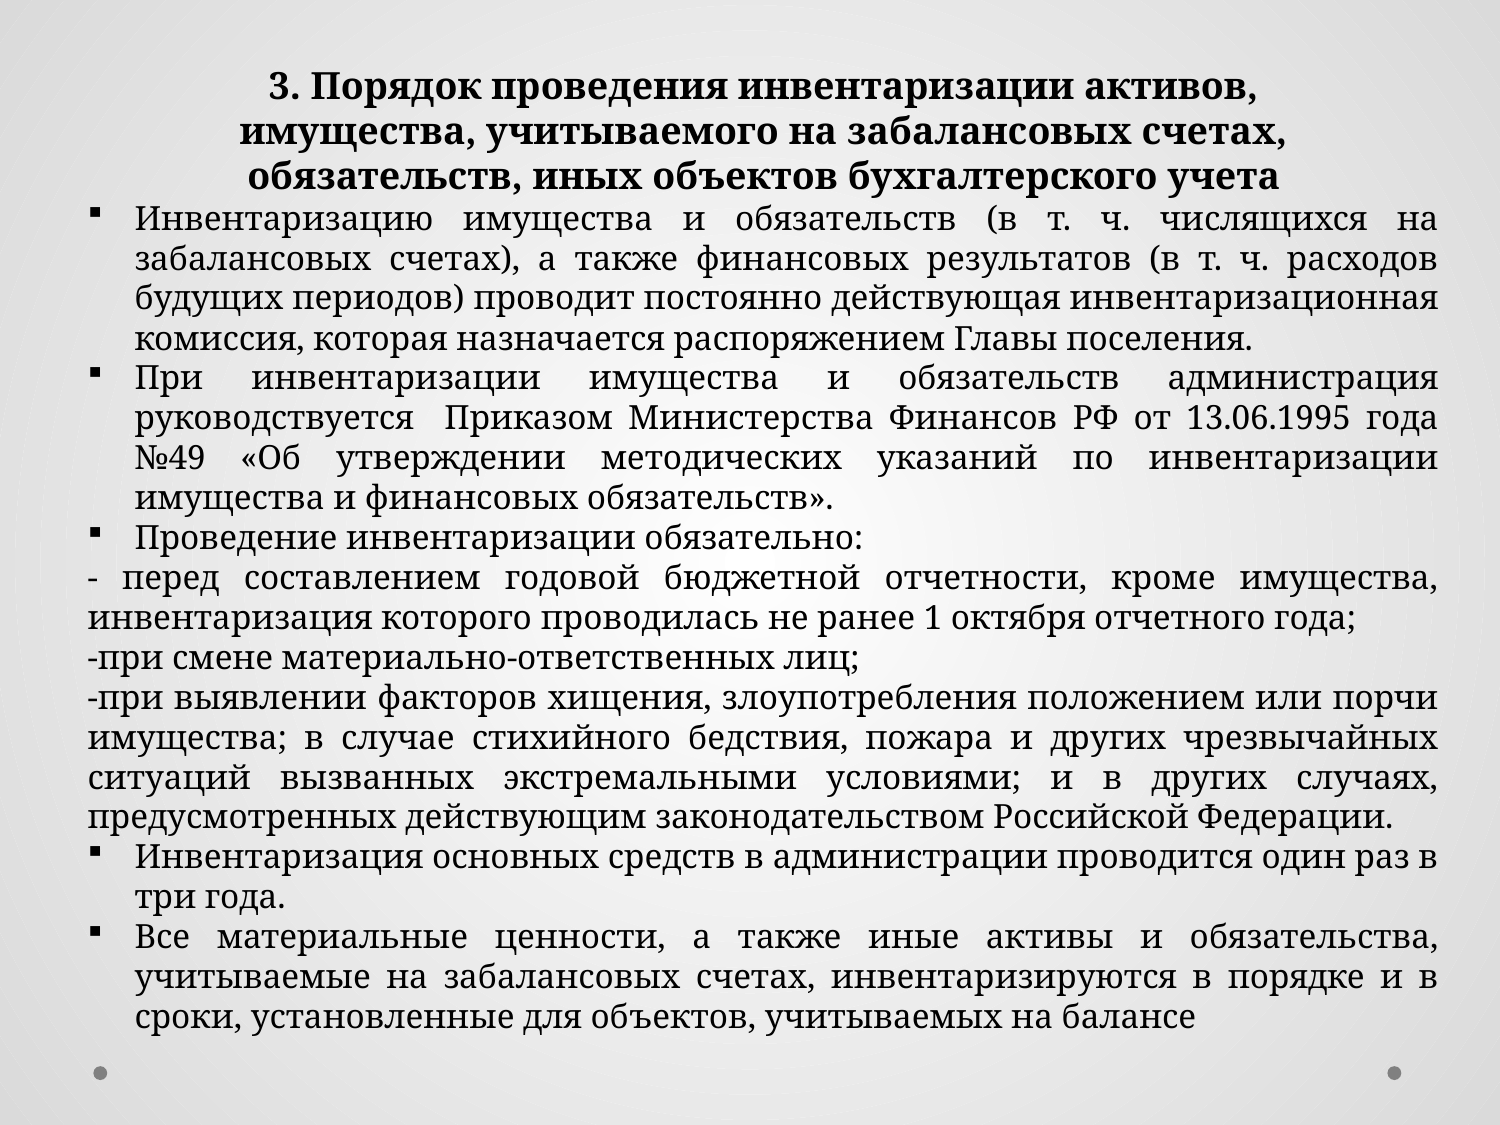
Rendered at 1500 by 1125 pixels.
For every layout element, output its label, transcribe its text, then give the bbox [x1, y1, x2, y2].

text_box 3. Порядок проведения инвентаризации активов, имущества, учитываемого на забалансовых счетах, обязательств, иных объектов бухгалтерского учета Инвентаризацию имущества и обязательств (в т. ч. числящихся на забалансовых счетах), а также финансовых результатов (в т. ч. расходов будущих периодов) проводит постоянно действующая инвентаризационная комиссия, которая назначается распоряжением Главы поселения. При инвентаризации имущества и обязательств администрация руководствуется Приказом Министерства Финансов РФ от 13.06.1995 года №49 «Об утверждении методических указаний по инвентаризации имущества и финансовых обязательств». Проведение инвентаризации обязательно: - перед составлением годовой бюджетной отчетности, кроме имущества, инвентаризация которого проводилась не ранее 1 октября отчетного года; -при смене материально-ответственных лиц; -при выявлении факторов хищения, злоупотребления положением или порчи имущества; в случае стихийного бедствия, пожара и других чрезвычайных ситуаций вызванных экстремальными условиями; и в других случаях, предусмотренных действующим законодательством Российской Федерации. Инвентаризация основных средств в администрации проводится один раз в три года. Все материальные ценности, а также иные активы и обязательства, учитываемые на забалансовых счетах, инвентаризируются в порядке и в сроки, установленные для объектов, учитываемых на балансе [72, 54, 1455, 1083]
